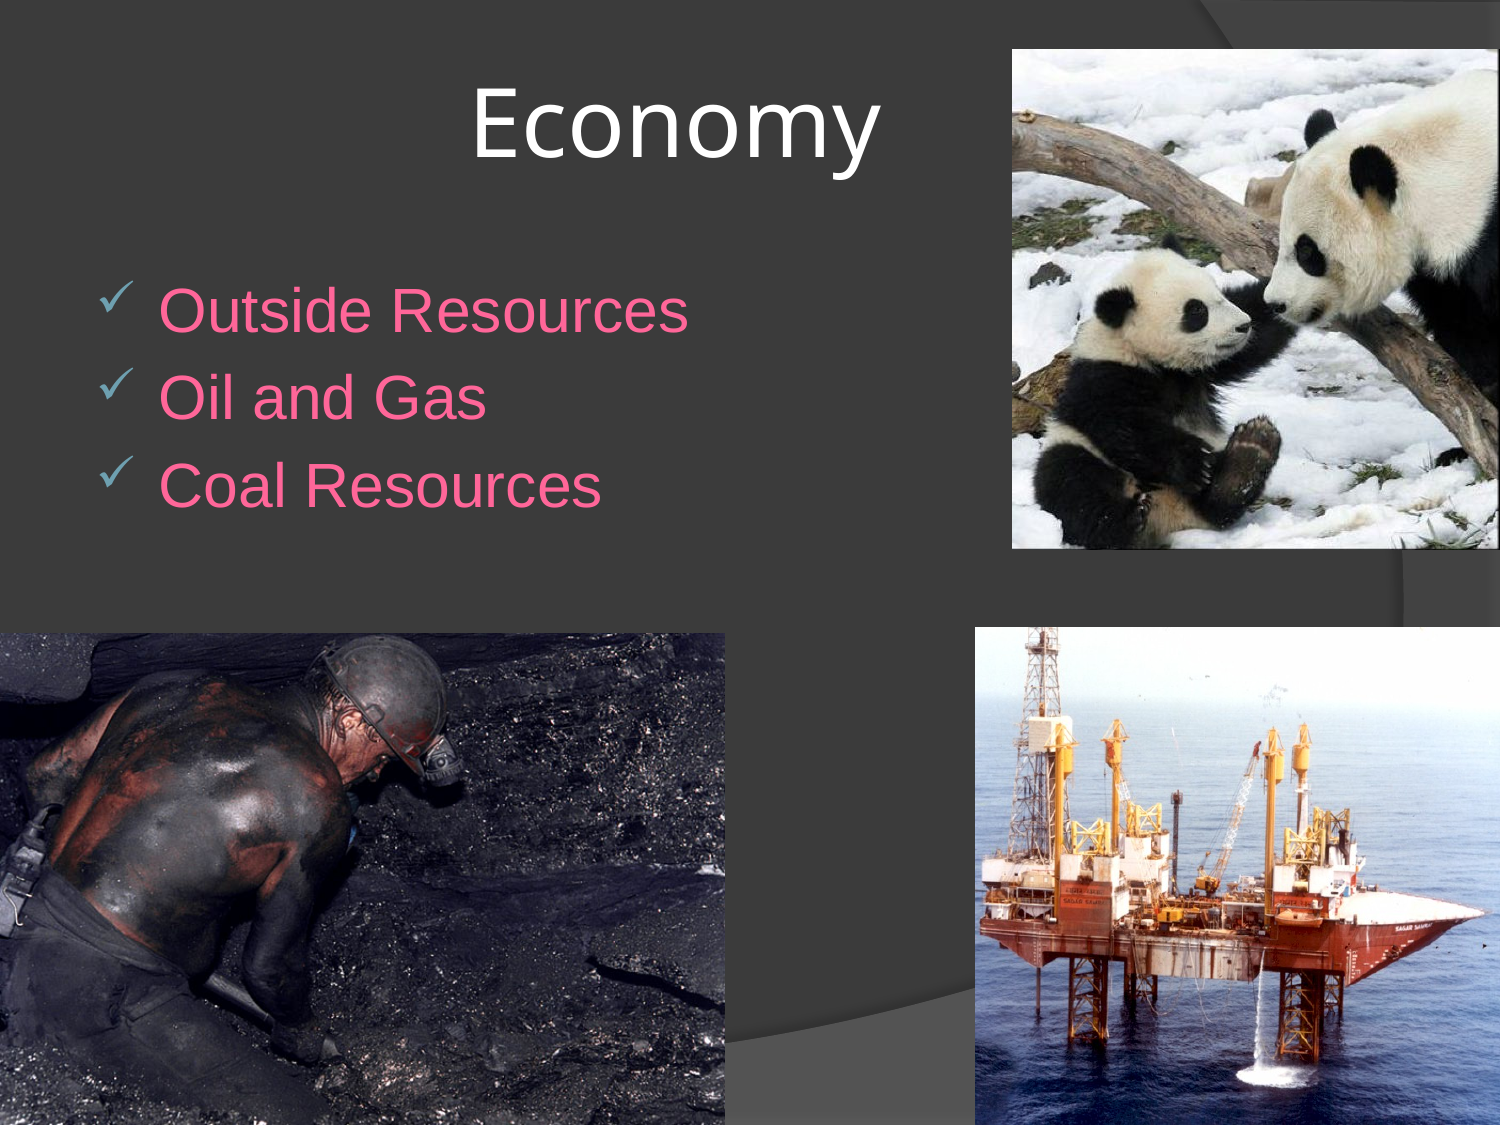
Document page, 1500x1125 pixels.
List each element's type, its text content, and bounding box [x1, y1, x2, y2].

list Outside Resources Oil and Gas Coal Resources [75, 262, 713, 550]
title Economy [62, 24, 1288, 213]
picture [1012, 49, 1500, 550]
picture [0, 633, 726, 1125]
picture [974, 627, 1500, 1125]
